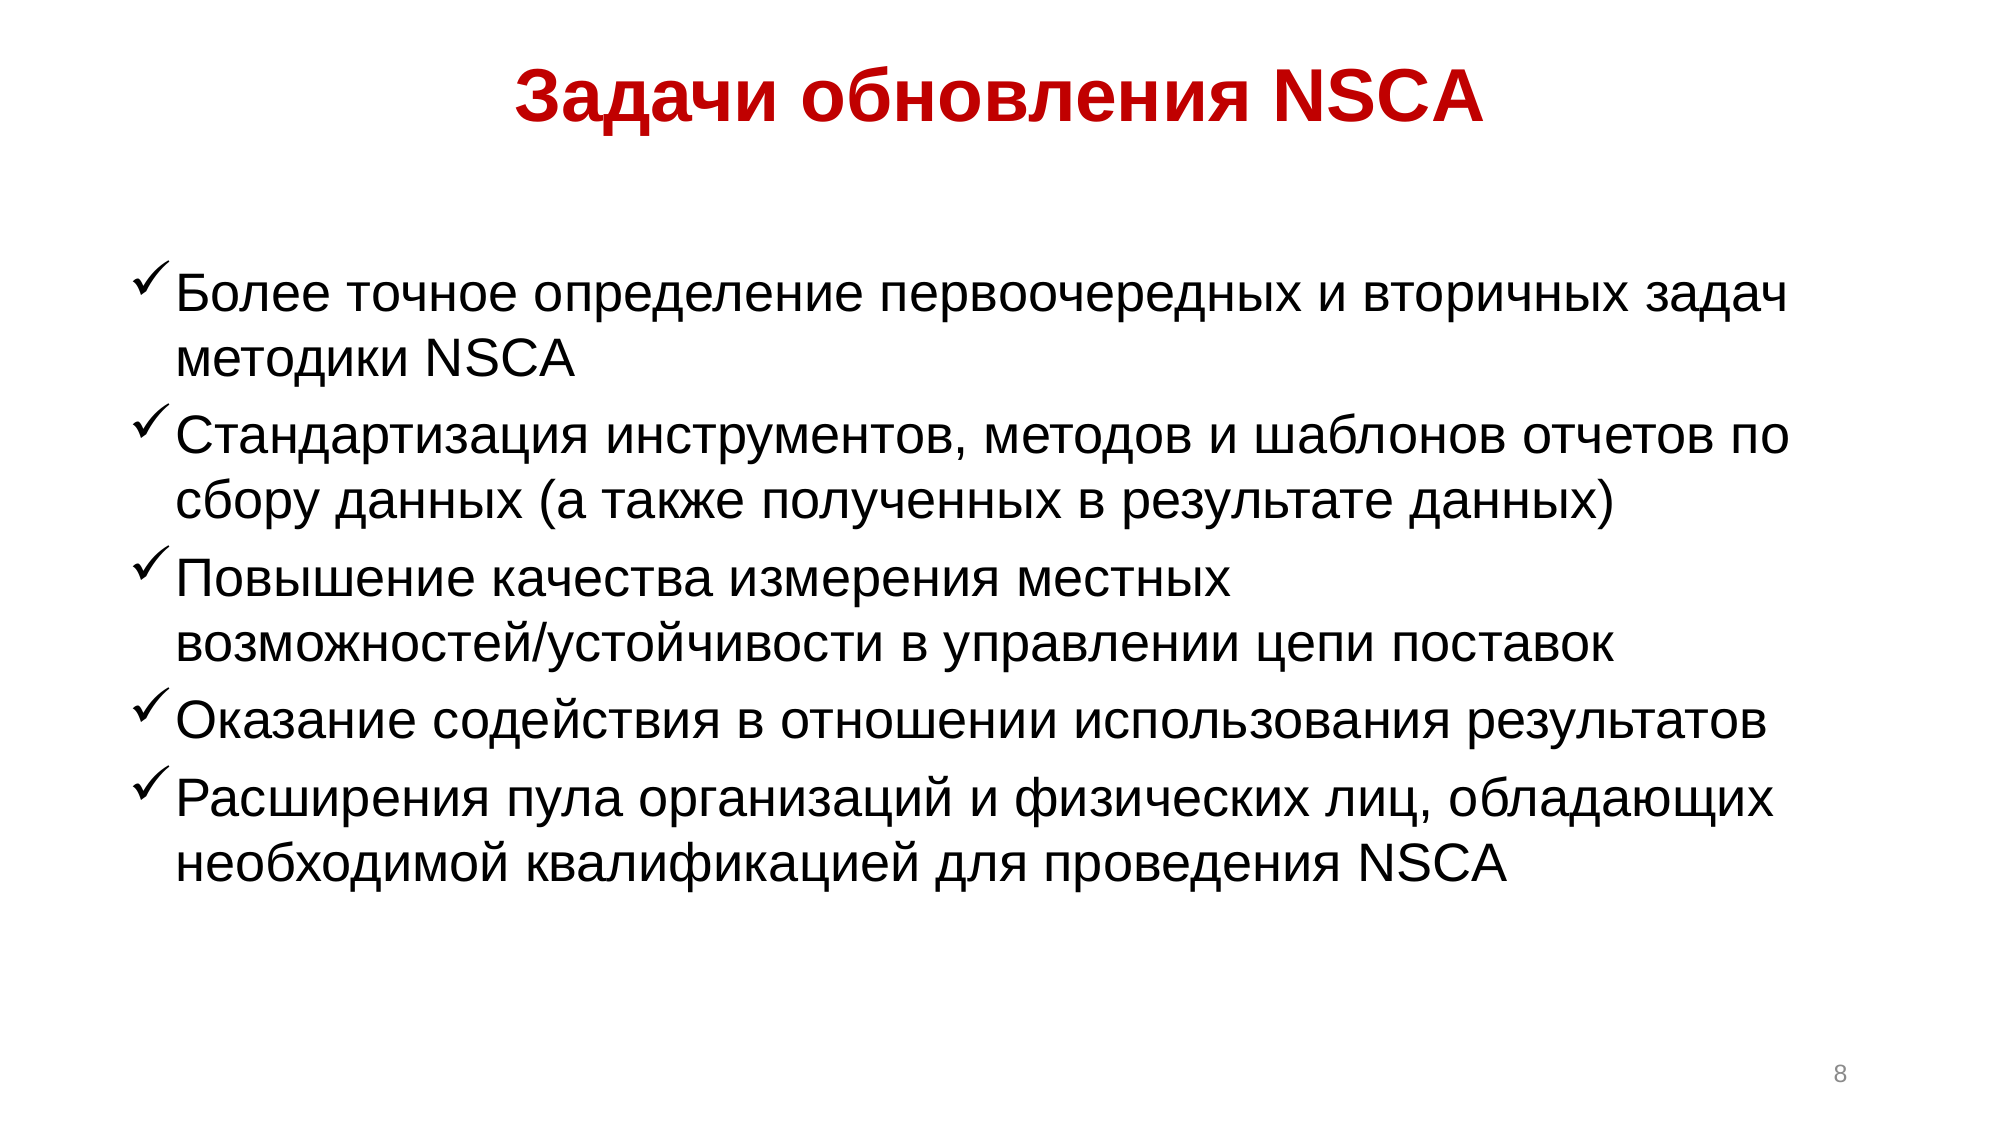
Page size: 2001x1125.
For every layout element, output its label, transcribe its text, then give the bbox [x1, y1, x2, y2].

title Задачи обновления NSCA [0, 0, 2000, 183]
text_box Более точное определение первоочередных и вторичных задач методики NSCA Стандартизация инструментов, методов и шаблонов отчетов по сбору данных (а также полученных в результате данных) Повышение качества измерения местных возможностей/устойчивости в управлении цепи поставок Оказание содействия в отношении использования результатов Расширения пула организаций и физических лиц, обладающих необходимой квалификацией для проведения NSCA [113, 249, 1887, 900]
slide_number 8 [1412, 1042, 1863, 1103]
